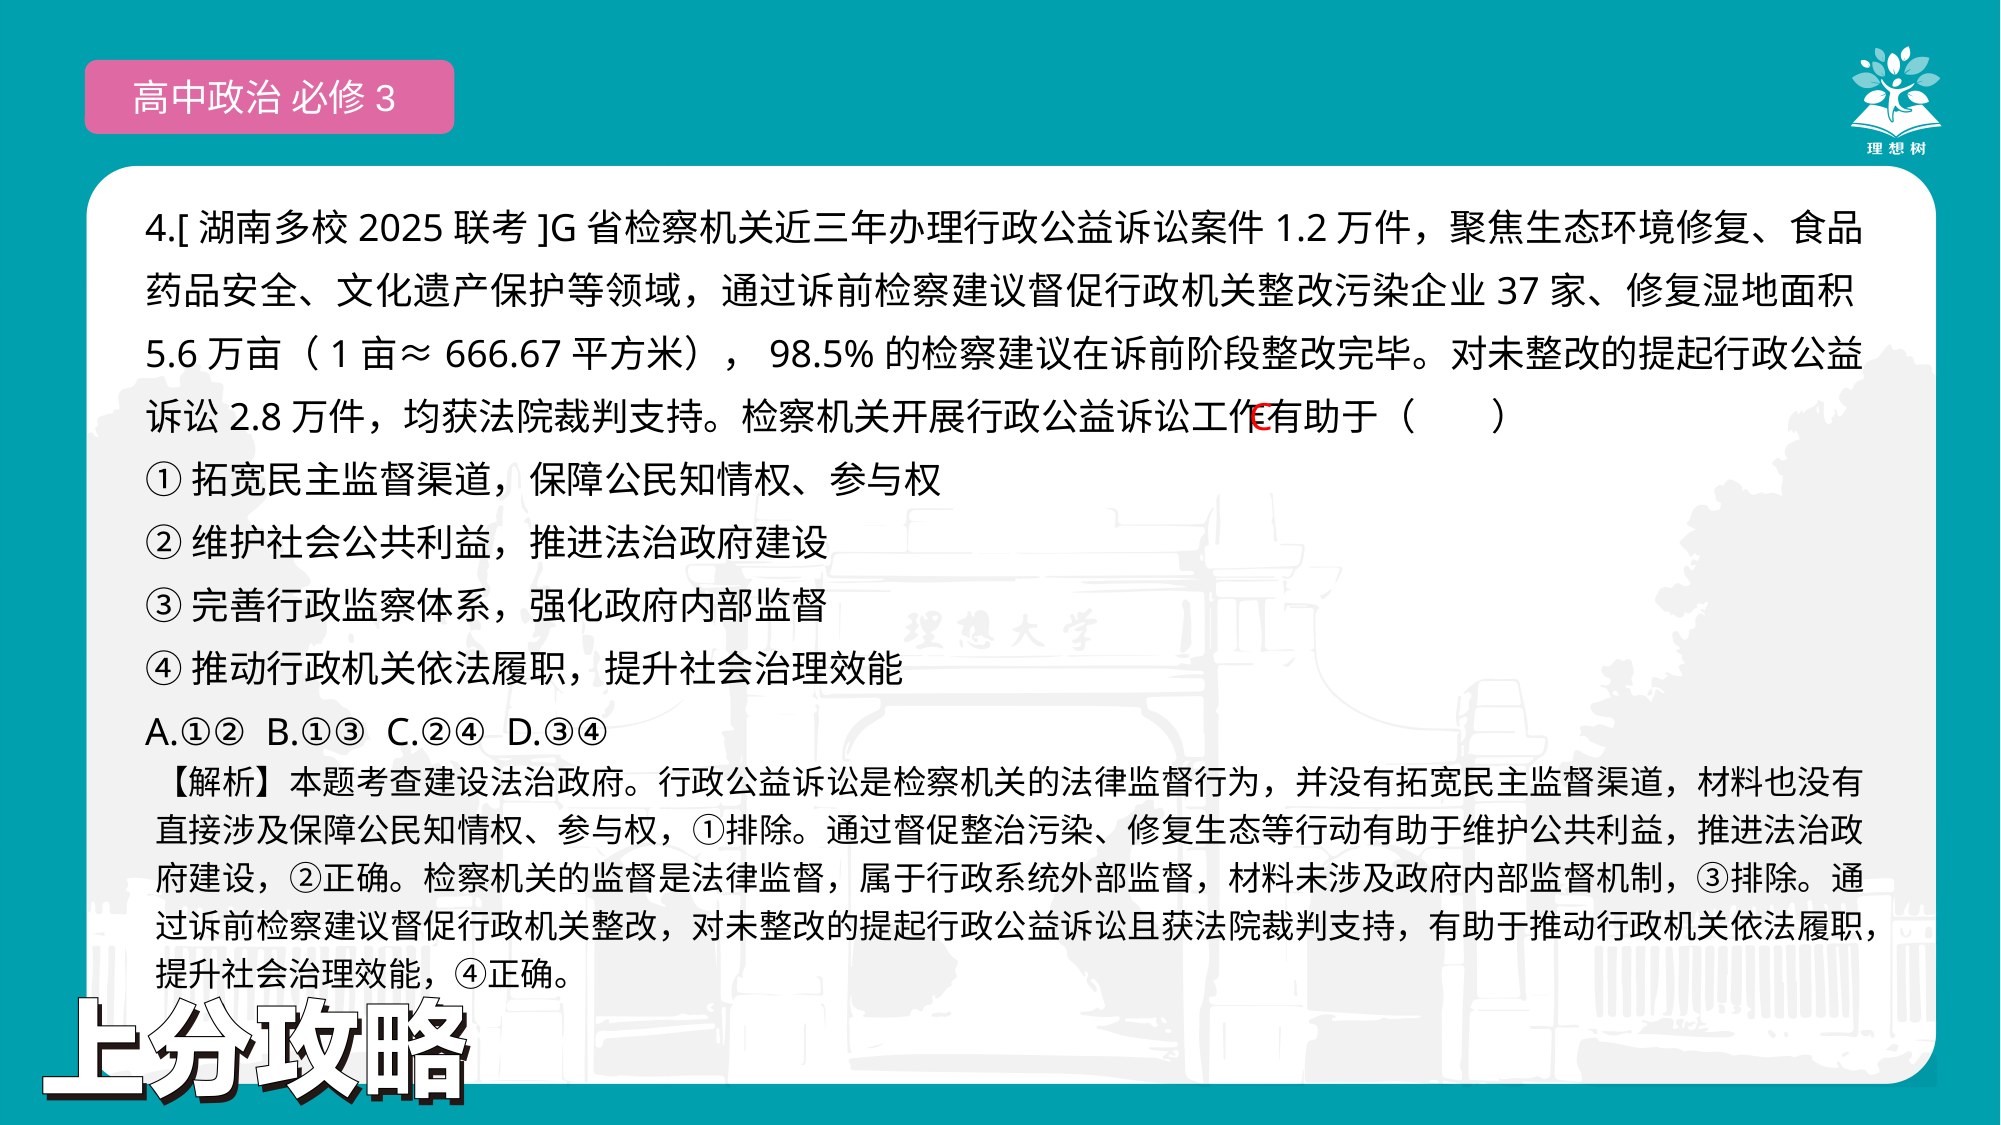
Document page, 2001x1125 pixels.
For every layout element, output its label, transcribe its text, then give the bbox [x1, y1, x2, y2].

text_box 高中政治 必修3 [83, 58, 456, 135]
text_box 【解析】本题考查建设法治政府。行政公益诉讼是检察机关的法律监督行为，并没有拓宽民主监督渠道，材料也没有直接涉及保障公民知情权、参与权，①排除。通过督促整治污染、修复生态等行动有助于维护公共利益，推进法治政府建设，②正确。检察机关的监督是法律监督，属于行政系统外部监督，材料未涉及政府内部监督机制，③排除。通过诉前检察建议督促行政机关整改，对未整改的提起行政公益诉讼且获法院裁判支持，有助于推动行政机关依法履职，提升社会治理效能，④正确。 [140, 746, 1880, 1001]
text_box 4.[湖南多校2025联考]G省检察机关近三年办理行政公益诉讼案件1.2万件，聚焦生态环境修复、食品药品安全、文化遗产保护等领域，通过诉前检察建议督促行政机关整改污染企业37家、修复湿地面积5.6万亩（1亩≈666.67平方米），98.5%的检察建议在诉前阶段整改完毕。对未整改的提起行政公益诉讼2.8万件，均获法院裁判支持。检察机关开展行政公益诉讼工作有助于（ ） ①拓宽民主监督渠道，保障公民知情权、参与权 ②维护社会公共利益，推进法治政府建设 ③完善行政监察体系，强化政府内部监督 ④推动行政机关依法履职，提升社会治理效能 A.①② B.①③ C.②④ D.③④ [130, 178, 1880, 761]
picture [0, 0, 2001, 1125]
text_box C [1224, 363, 1342, 446]
